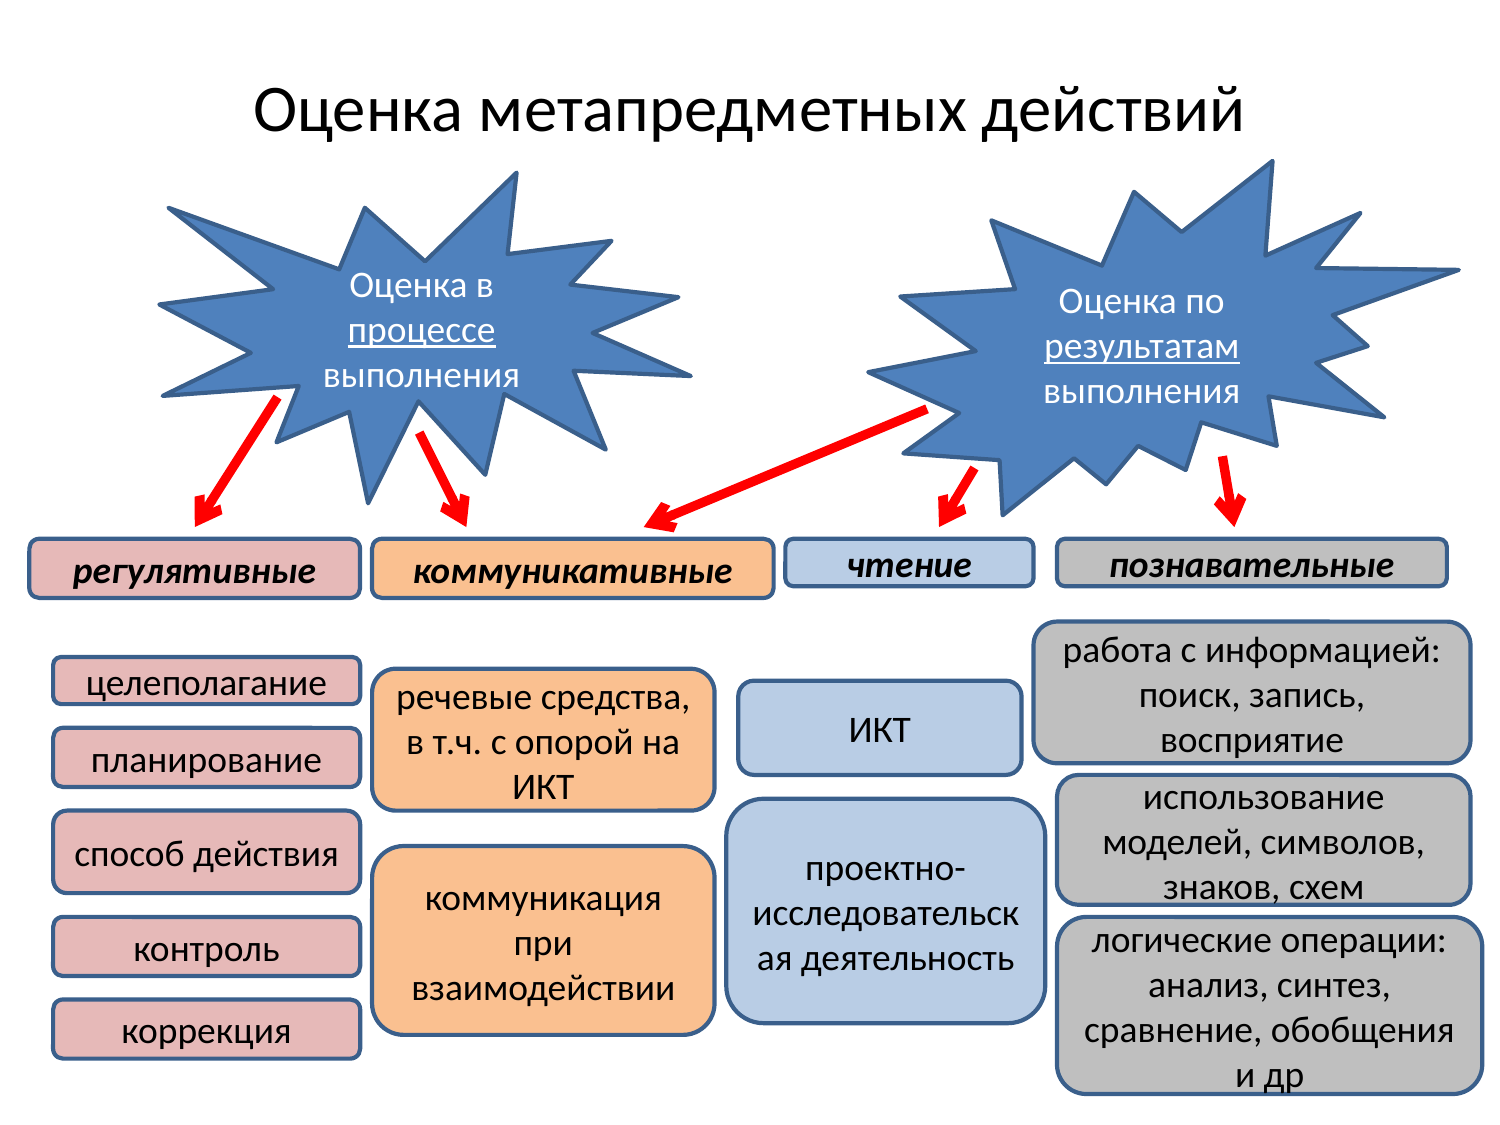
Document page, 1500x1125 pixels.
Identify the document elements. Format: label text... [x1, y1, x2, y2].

text_box речевые средства, в т.ч. с опорой на ИКТ [370, 666, 717, 813]
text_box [418, 432, 467, 528]
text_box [643, 408, 928, 528]
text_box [1222, 455, 1235, 528]
text_box коммуникация при взаимодействии [369, 843, 717, 1037]
text_box использование моделей, символов, знаков, схем [1054, 772, 1473, 907]
text_box логические операции: анализ, синтез, сравнение, обобщения и др [1054, 914, 1485, 1097]
text_box контроль [50, 914, 363, 979]
text_box планирование [50, 725, 363, 790]
text_box коммуникативные [369, 536, 776, 601]
text_box чтение [783, 536, 1036, 589]
text_box коррекция [50, 997, 363, 1061]
text_box работа с информацией: поиск, запись, восприятие [1031, 619, 1473, 766]
text_box проектно-исследовательская деятельность [724, 796, 1048, 1026]
text_box способ действия [51, 808, 363, 896]
text_box Оценка в процессе выполнения [157, 170, 693, 506]
text_box познавательные [1054, 536, 1449, 589]
text_box ИКТ [736, 678, 1024, 778]
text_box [194, 396, 278, 528]
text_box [938, 467, 975, 528]
text_box целеполагание [51, 654, 363, 707]
text_box Оценка по результатам выполнения [866, 159, 1461, 518]
title Оценка метапредметных действий [75, 45, 1425, 164]
text_box регулятивные [27, 536, 363, 601]
